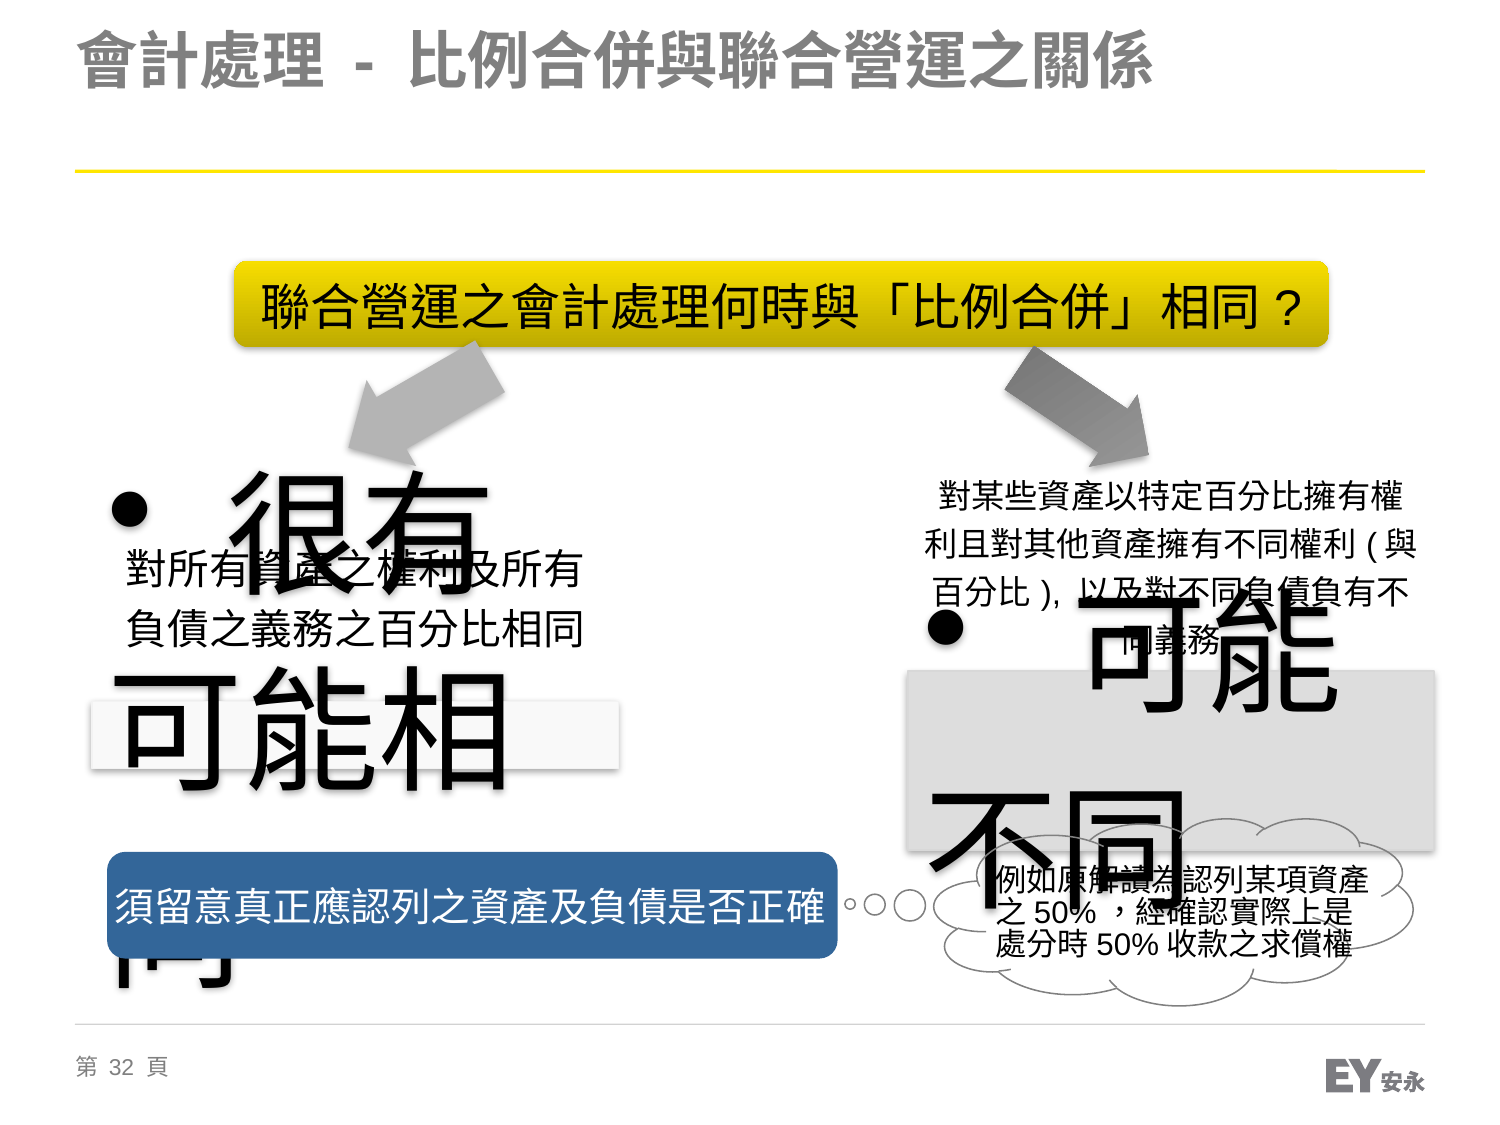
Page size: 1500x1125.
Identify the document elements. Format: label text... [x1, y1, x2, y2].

text_box [1004, 357, 1150, 458]
text_box [105, 850, 839, 960]
text_box [842, 896, 858, 912]
title 會計處理 - 比例合併與聯合營運之關係 [75, 33, 1425, 175]
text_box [233, 173, 1330, 348]
text_box 例如原解讀為認列某項資產之50%，經確認實際上是處分時50%收款之求償權 [995, 860, 1379, 962]
text_box [931, 859, 1416, 1009]
text_box [862, 892, 888, 918]
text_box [91, 490, 619, 770]
text_box [892, 887, 928, 924]
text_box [907, 460, 1435, 851]
text_box [348, 357, 505, 467]
text_box 須留意真正應認列之資產及負債是否正確 [114, 882, 830, 930]
